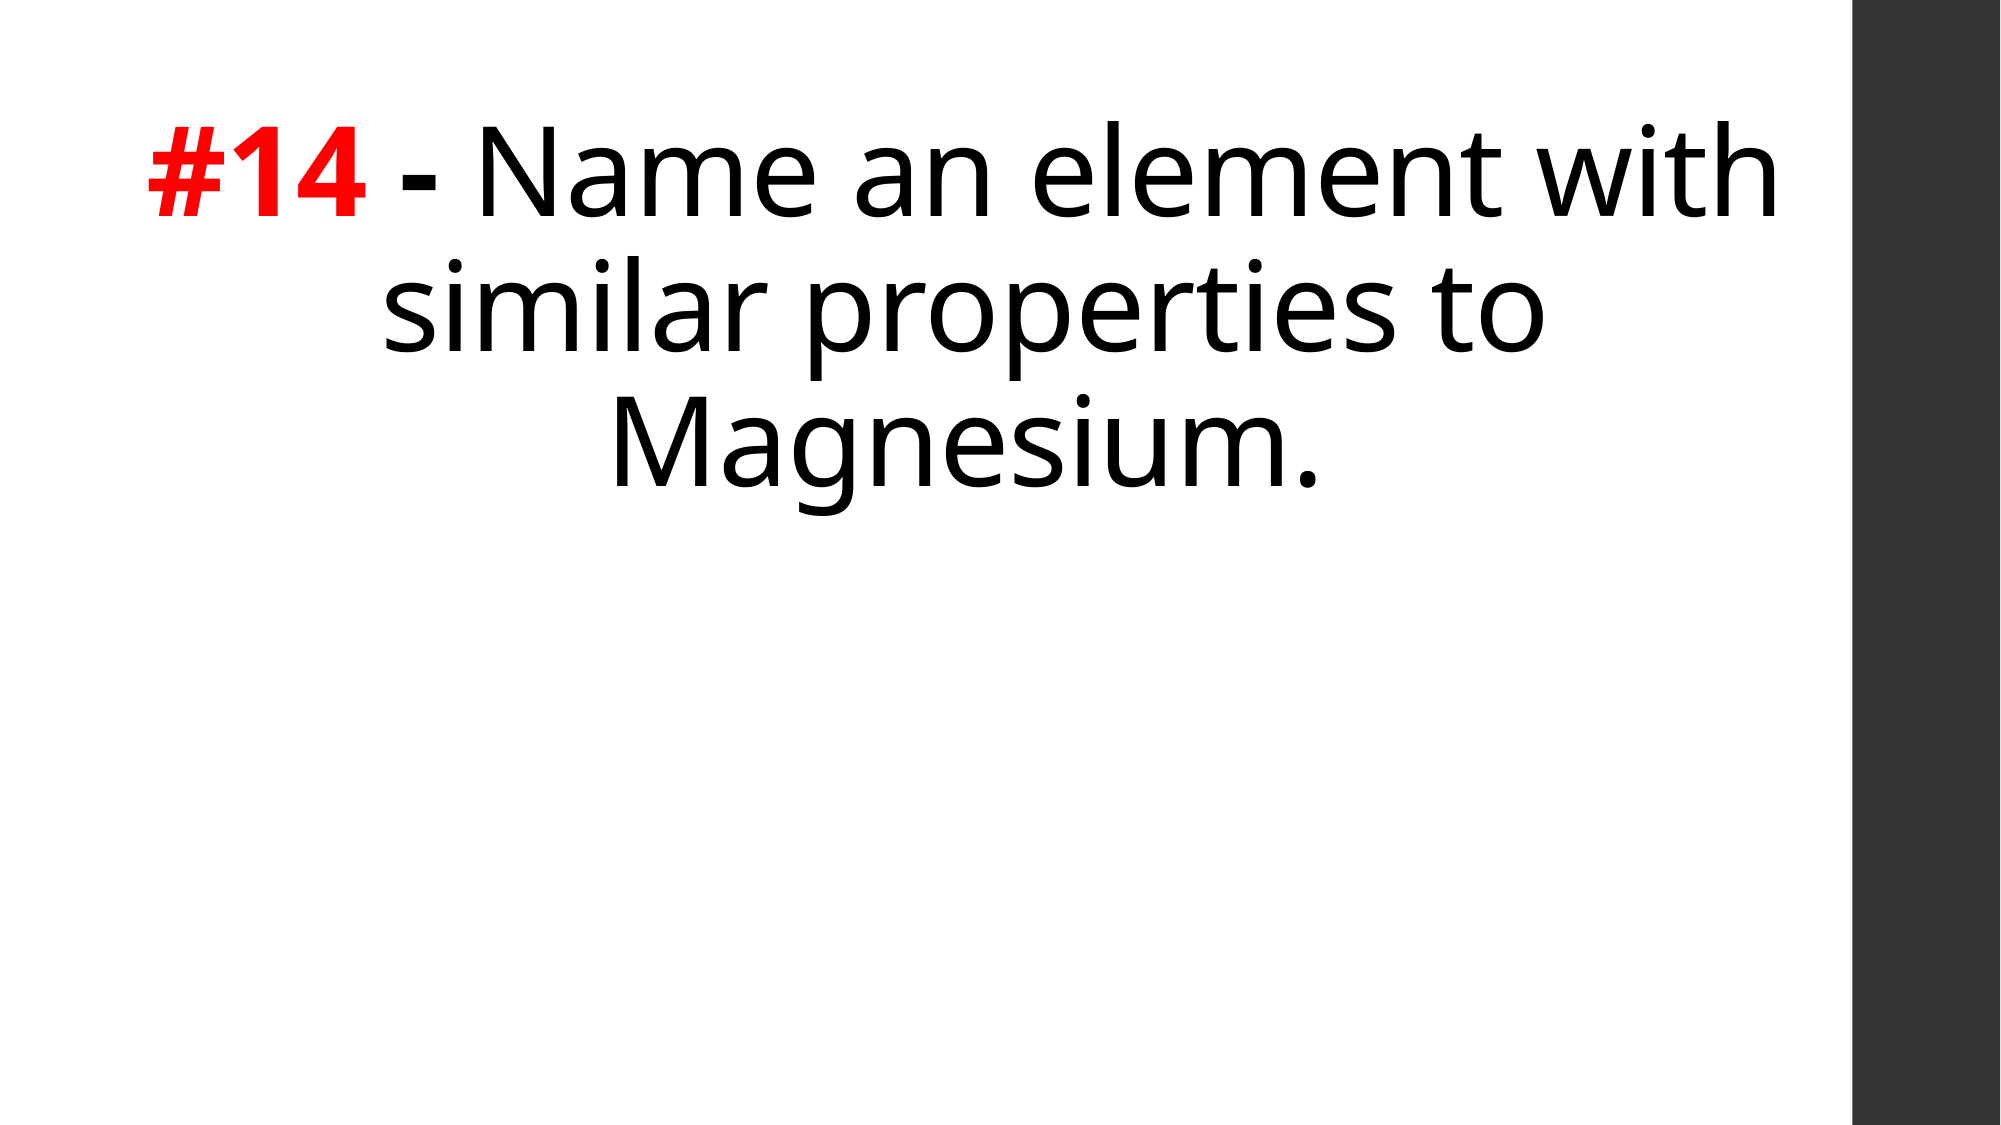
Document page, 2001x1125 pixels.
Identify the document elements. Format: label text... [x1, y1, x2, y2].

title #14 - Name an element with similar properties to Magnesium. [112, 112, 1818, 521]
